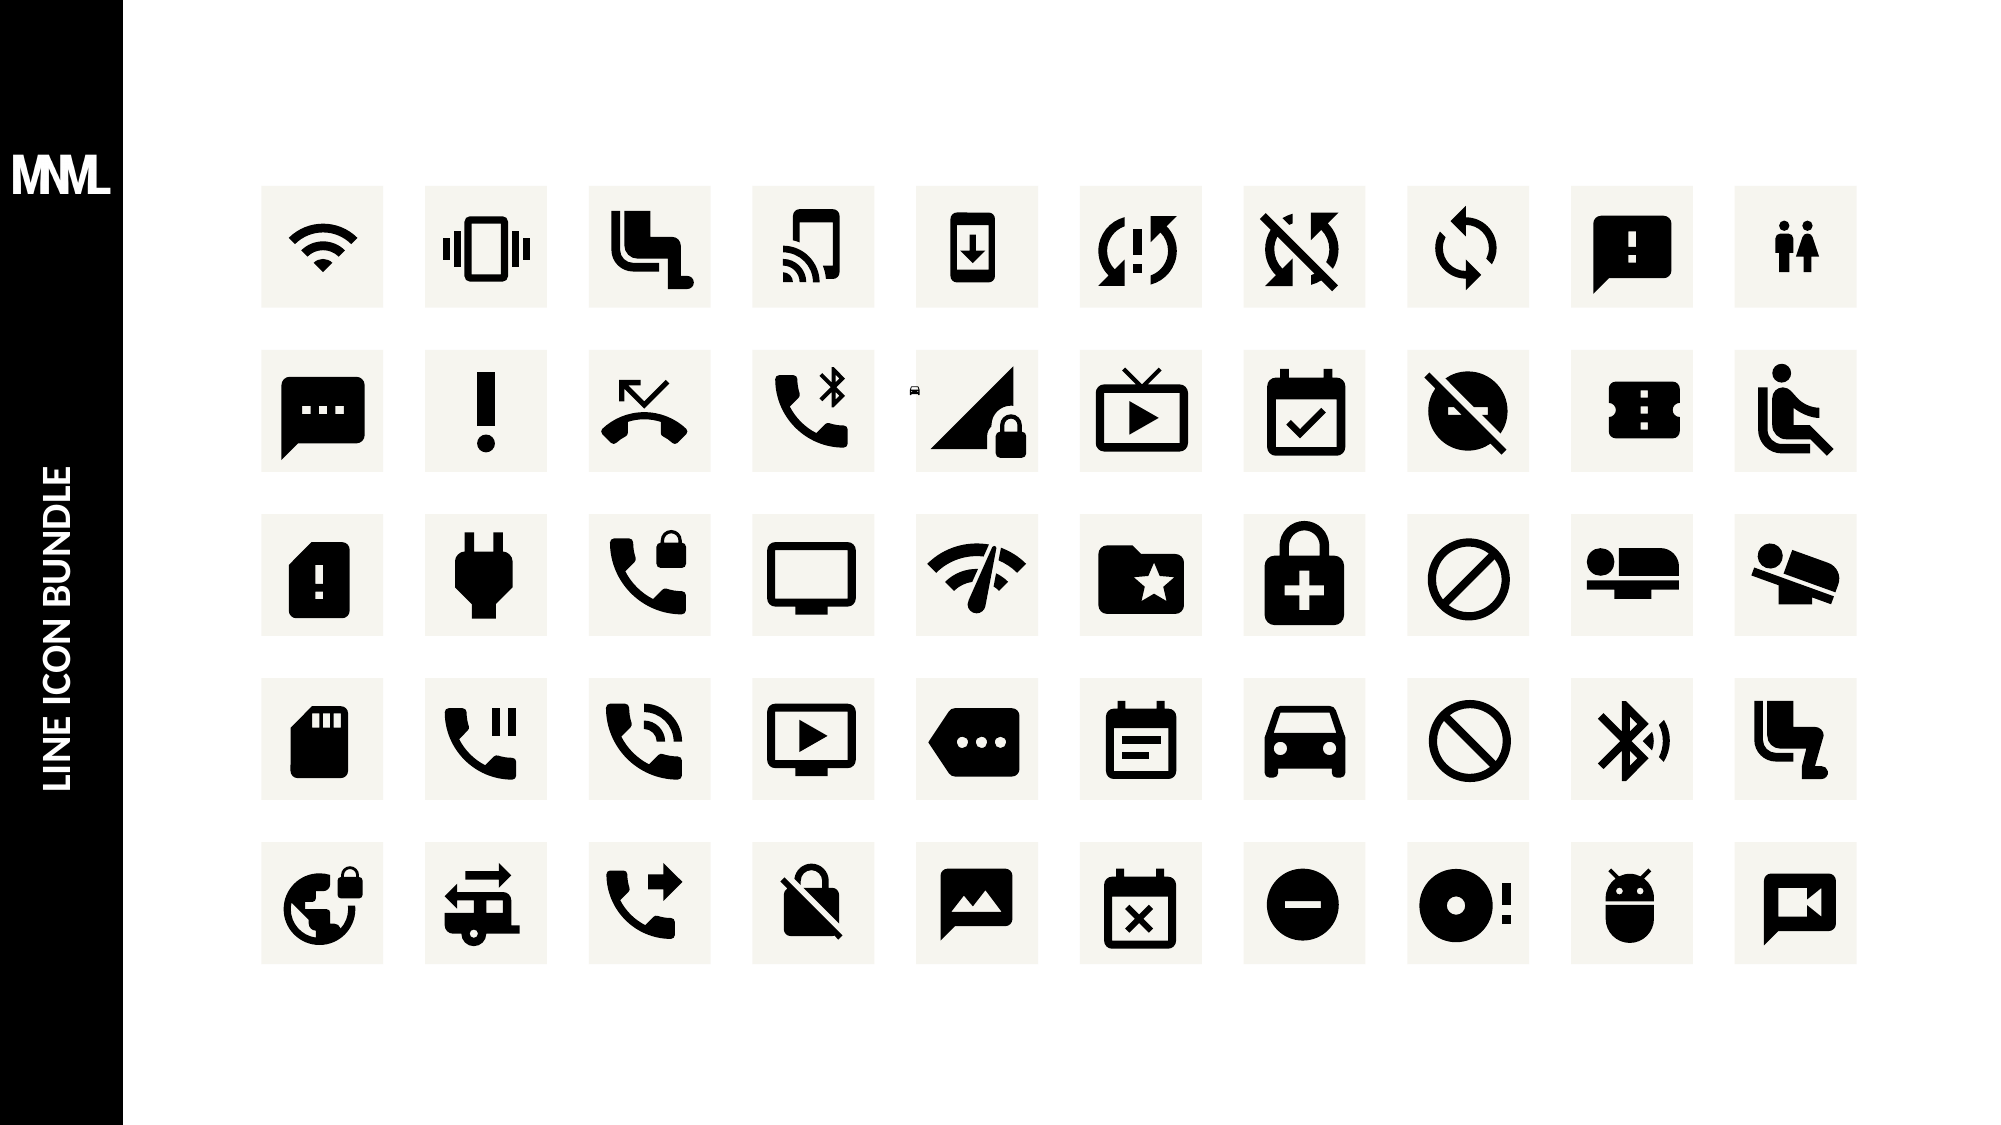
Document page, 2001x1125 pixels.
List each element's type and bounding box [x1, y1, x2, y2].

text_box [1608, 381, 1680, 439]
text_box [281, 376, 365, 461]
text_box [455, 532, 513, 619]
text_box [288, 542, 350, 619]
text_box [775, 366, 848, 448]
text_box [1428, 699, 1511, 783]
text_box [1757, 363, 1834, 456]
text_box [1098, 545, 1184, 614]
text_box [1754, 700, 1829, 780]
text_box [290, 706, 349, 779]
text_box [927, 543, 1027, 614]
text_box [606, 862, 683, 939]
text_box [950, 212, 996, 283]
text_box [767, 542, 856, 615]
text_box [767, 703, 856, 777]
text_box [1266, 368, 1346, 456]
text_box [1597, 700, 1670, 782]
text_box [1095, 367, 1188, 452]
text_box [442, 216, 530, 282]
text_box [1266, 868, 1339, 941]
text_box [1751, 543, 1840, 605]
text_box [1605, 868, 1655, 943]
text_box [1593, 215, 1672, 294]
text_box [928, 708, 1020, 777]
text_box [1435, 205, 1497, 291]
text_box [1763, 873, 1836, 946]
text_box [444, 862, 520, 947]
text_box [601, 379, 688, 445]
text_box [1424, 371, 1508, 455]
text_box [1264, 520, 1345, 626]
text_box [605, 703, 683, 780]
text_box [1264, 705, 1346, 778]
text_box [609, 529, 687, 615]
text_box [780, 863, 843, 940]
text_box [444, 708, 517, 780]
picture [0, 113, 122, 236]
text_box [611, 210, 694, 290]
text_box [1427, 538, 1510, 621]
text_box [1098, 215, 1177, 286]
text_box [288, 223, 358, 273]
text_box [782, 208, 840, 283]
text_box [1775, 220, 1820, 273]
text_box [1259, 212, 1339, 292]
text_box [283, 866, 363, 946]
text_box [1105, 700, 1177, 780]
text_box [1419, 868, 1512, 943]
text_box [1586, 547, 1680, 599]
text_box [909, 386, 920, 396]
text_box [1103, 868, 1177, 949]
text_box [476, 371, 495, 453]
text_box [940, 868, 1013, 941]
text_box [930, 366, 1027, 458]
